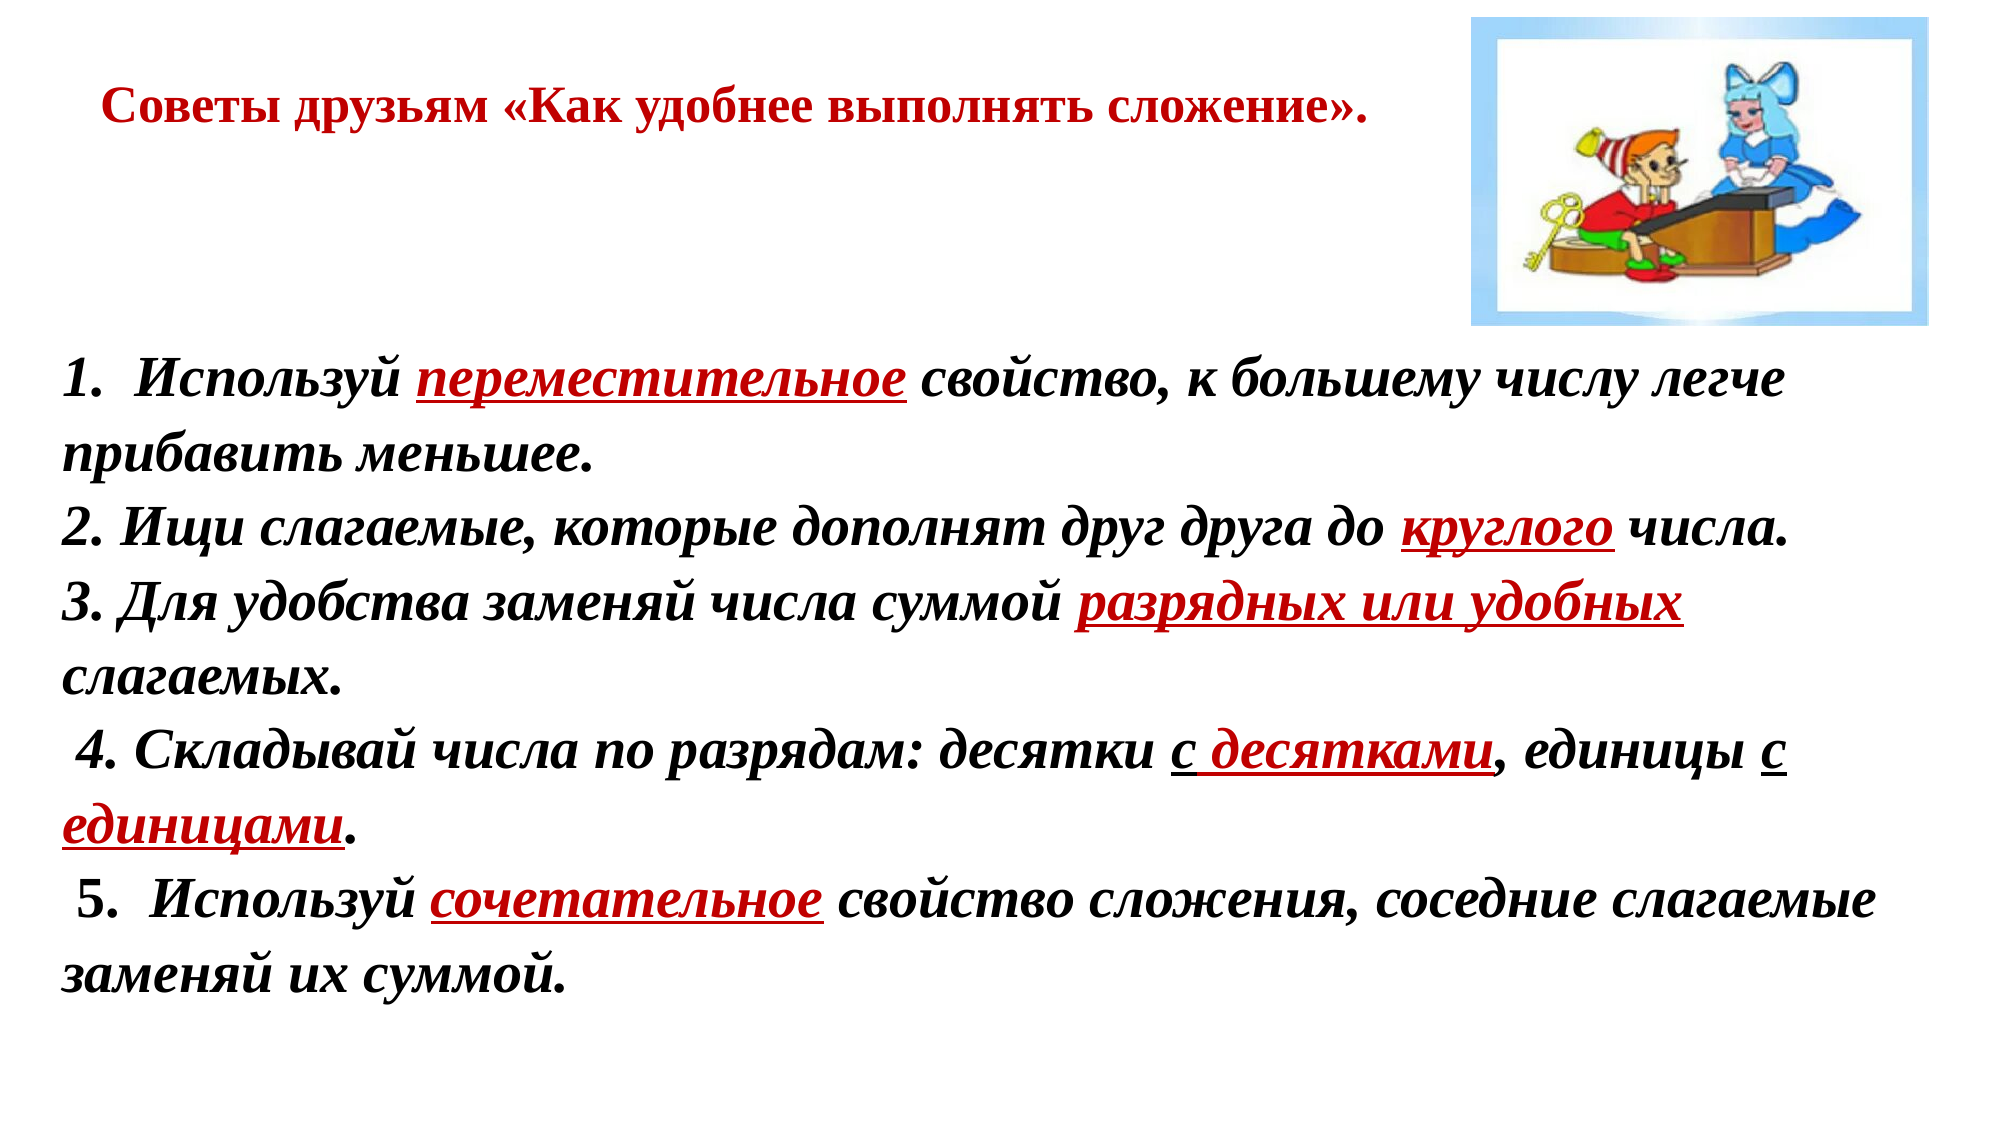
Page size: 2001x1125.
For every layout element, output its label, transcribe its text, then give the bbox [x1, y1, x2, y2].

picture [1471, 17, 1929, 326]
title Советы друзьям «Как удобнее выполнять сложение». 1. Используй переместительное свойство, к большему числу легче прибавить меньшее. 2. Ищи слагаемые, которые дополнят друг друга до круглого числа. 3. Для удобства заменяй числа суммой разрядных или удобных слагаемых. 4. Складывай числа по разрядам: десятки с десятками, единицы с единицами. 5. Используй сочетательное свойство сложения, соседние слагаемые заменяй их суммой. [47, 55, 1929, 1084]
